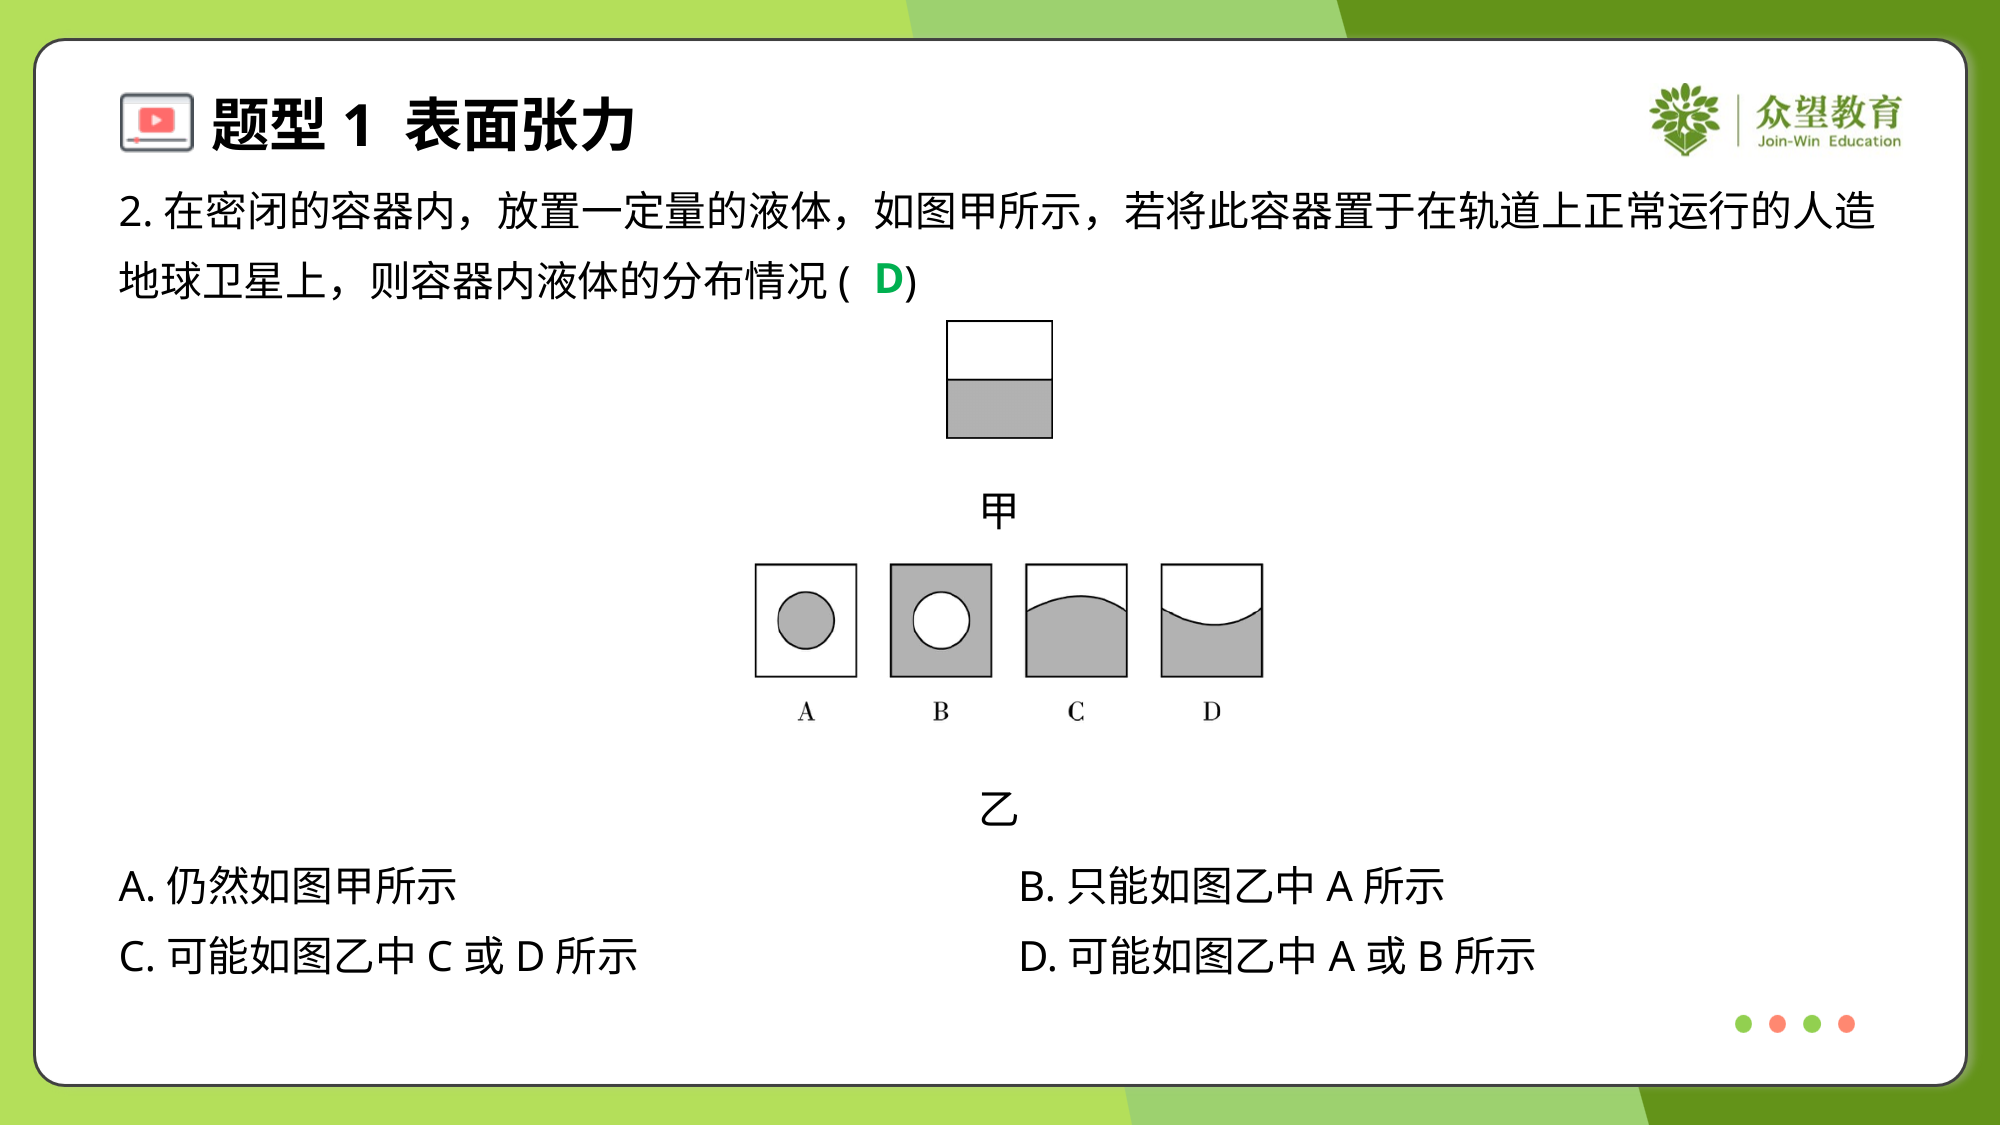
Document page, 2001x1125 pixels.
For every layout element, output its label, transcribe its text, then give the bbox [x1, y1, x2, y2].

text_box 2.在密闭的容器内，放置一定量的液体，如图甲所示，若将此容器置于在轨道上正常运行的人造 地球卫星上，则容器内液体的分布情况( ) [118, 159, 1883, 298]
text_box 甲 [974, 459, 1026, 549]
text_box 乙 [974, 757, 1026, 834]
text_box D [857, 231, 921, 296]
text_box A.仍然如图甲所示 B.只能如图乙中A所示 C.可能如图乙中C或D所示 D.可能如图乙中A或B所示 [118, 834, 1883, 973]
picture [0, 0, 2000, 1125]
